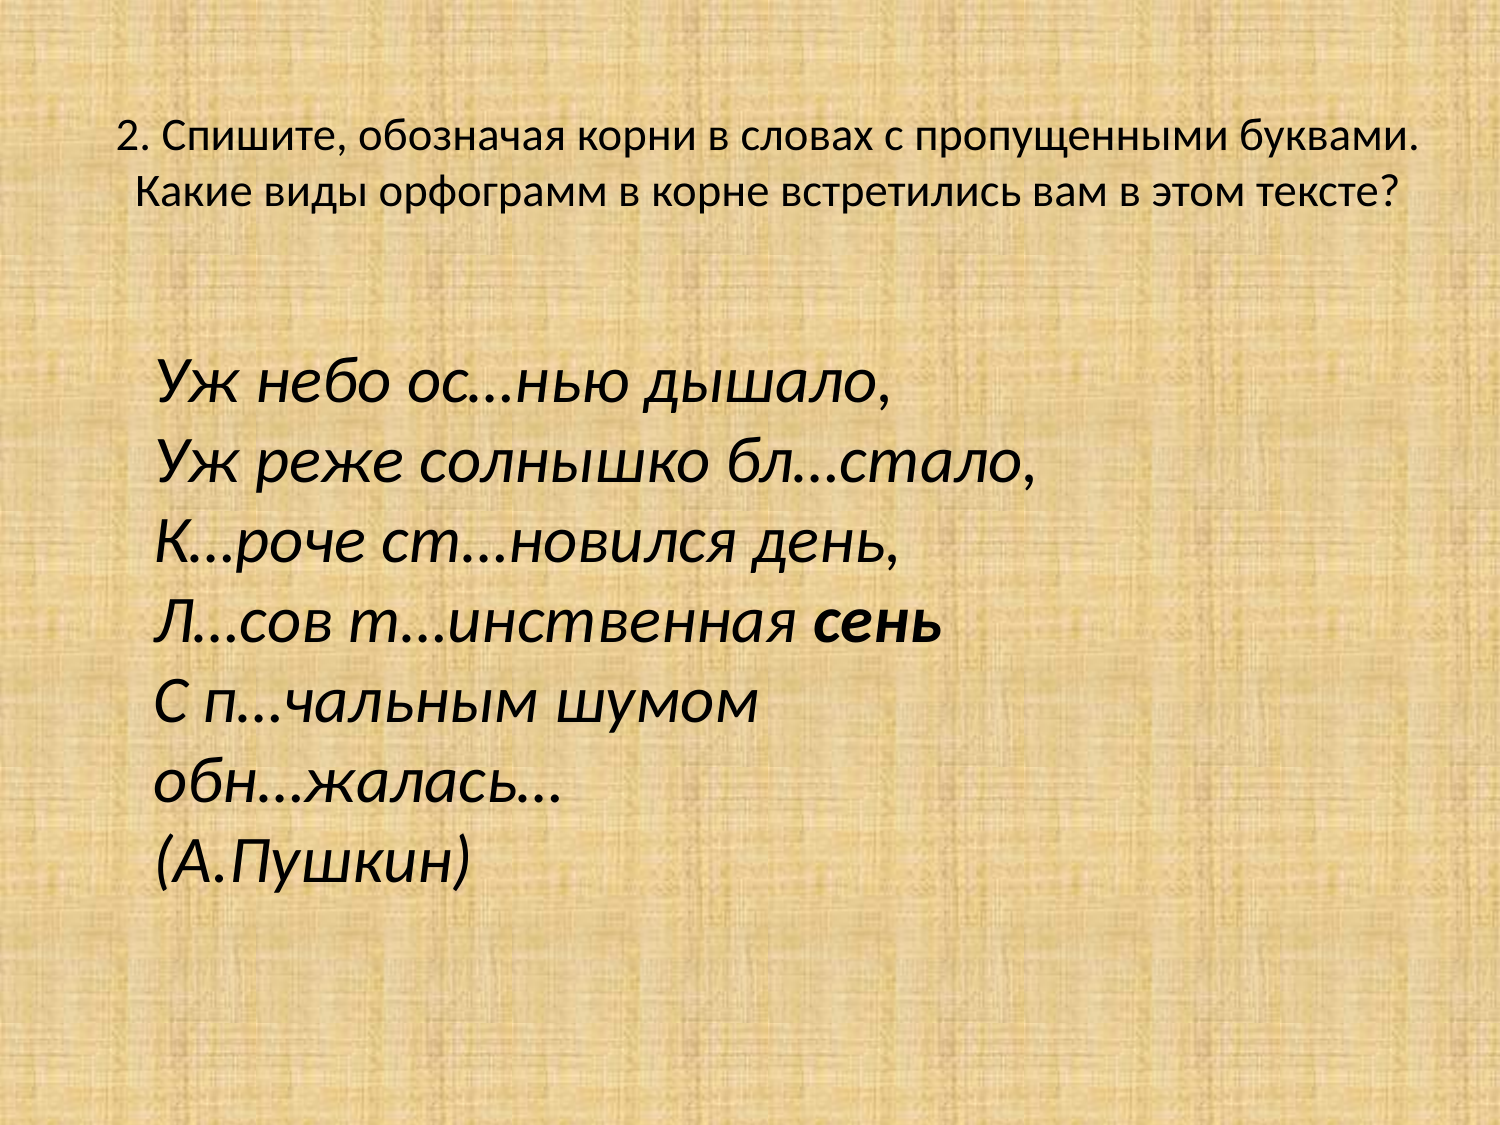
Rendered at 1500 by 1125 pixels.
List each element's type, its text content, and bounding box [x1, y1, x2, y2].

picture [0, 0, 1500, 1125]
list Уж небо ос…нью дышало, Уж реже солнышко бл…стало, К…роче ст…новился день, Л…сов т…инственная сень С п…чальным шумом обн…жалась… (А.Пушкин) [82, 328, 1432, 1071]
title 2. Спишите, обозначая корни в словах с пропущенными буквами. Какие виды орфограмм в корне встретились вам в этом тексте? [93, 93, 1444, 282]
